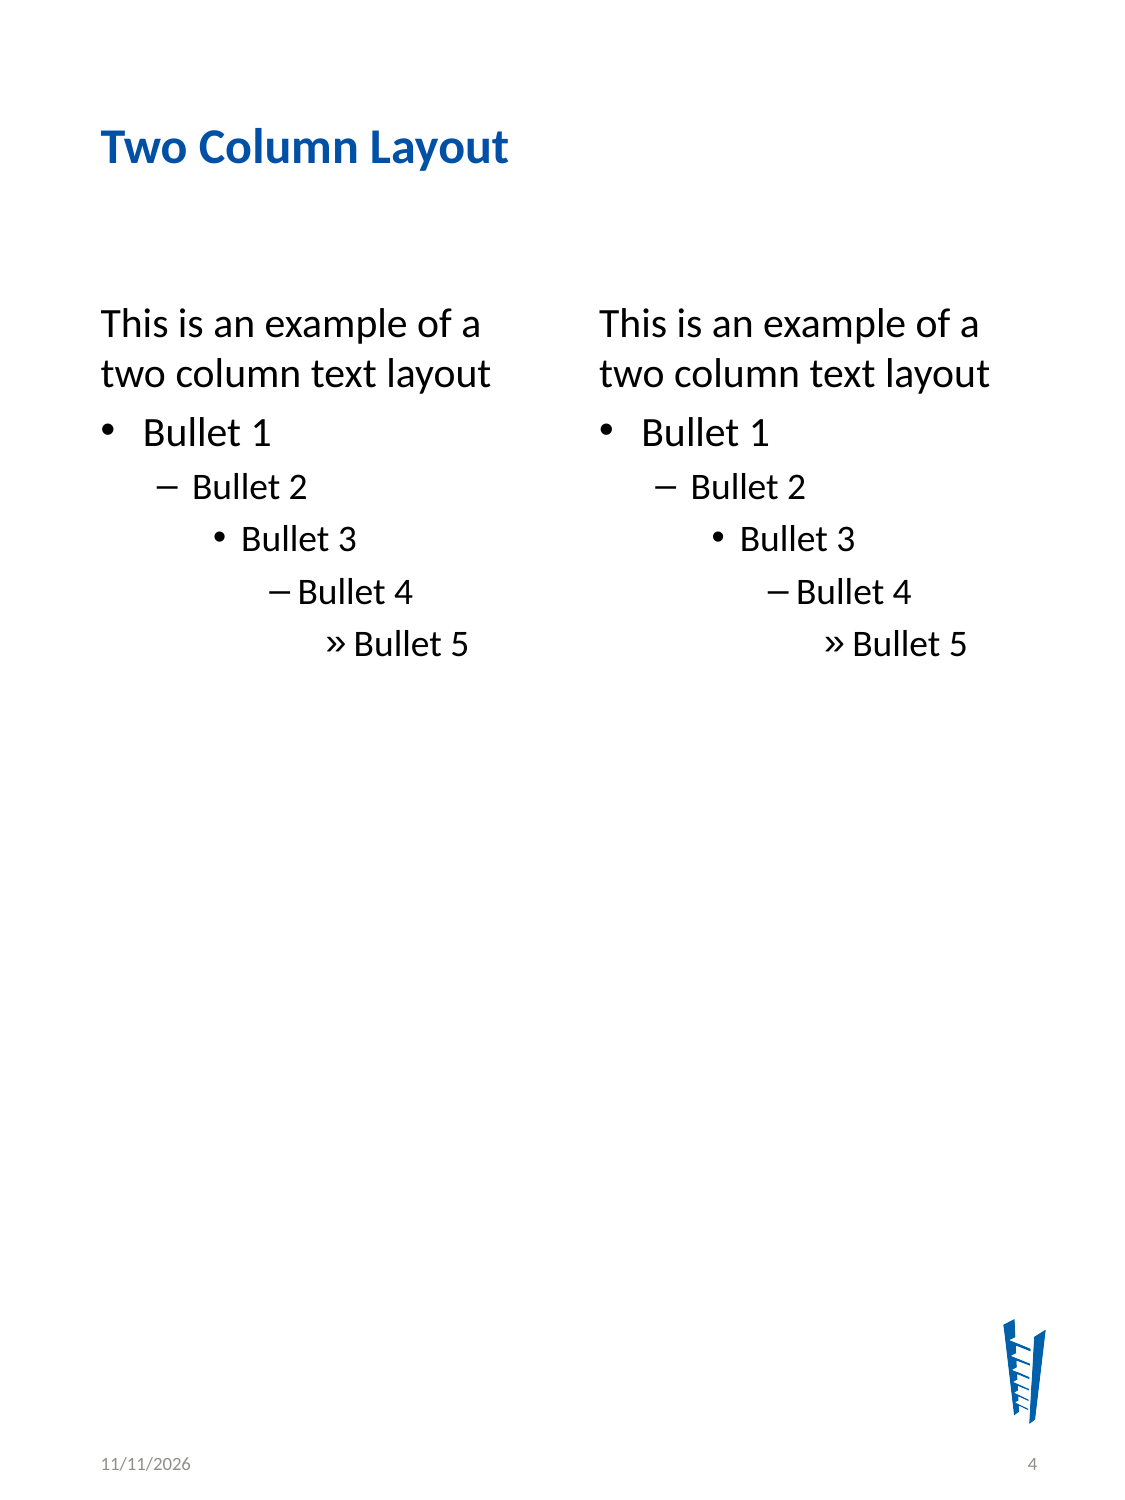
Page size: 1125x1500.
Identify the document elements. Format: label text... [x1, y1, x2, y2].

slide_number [100, 1441, 264, 1487]
slide_number 4 [874, 1441, 1038, 1487]
title Two Column Layout [100, 59, 1038, 228]
list This is an example of a two column text layout Bullet 1 Bullet 2 Bullet 3 Bullet 4 Bullet 5 This is an example of a two column text layout Bullet 1 Bullet 2 Bullet 3 Bullet 4 Bullet 5 [100, 288, 1038, 1325]
picture [1003, 1319, 1046, 1424]
